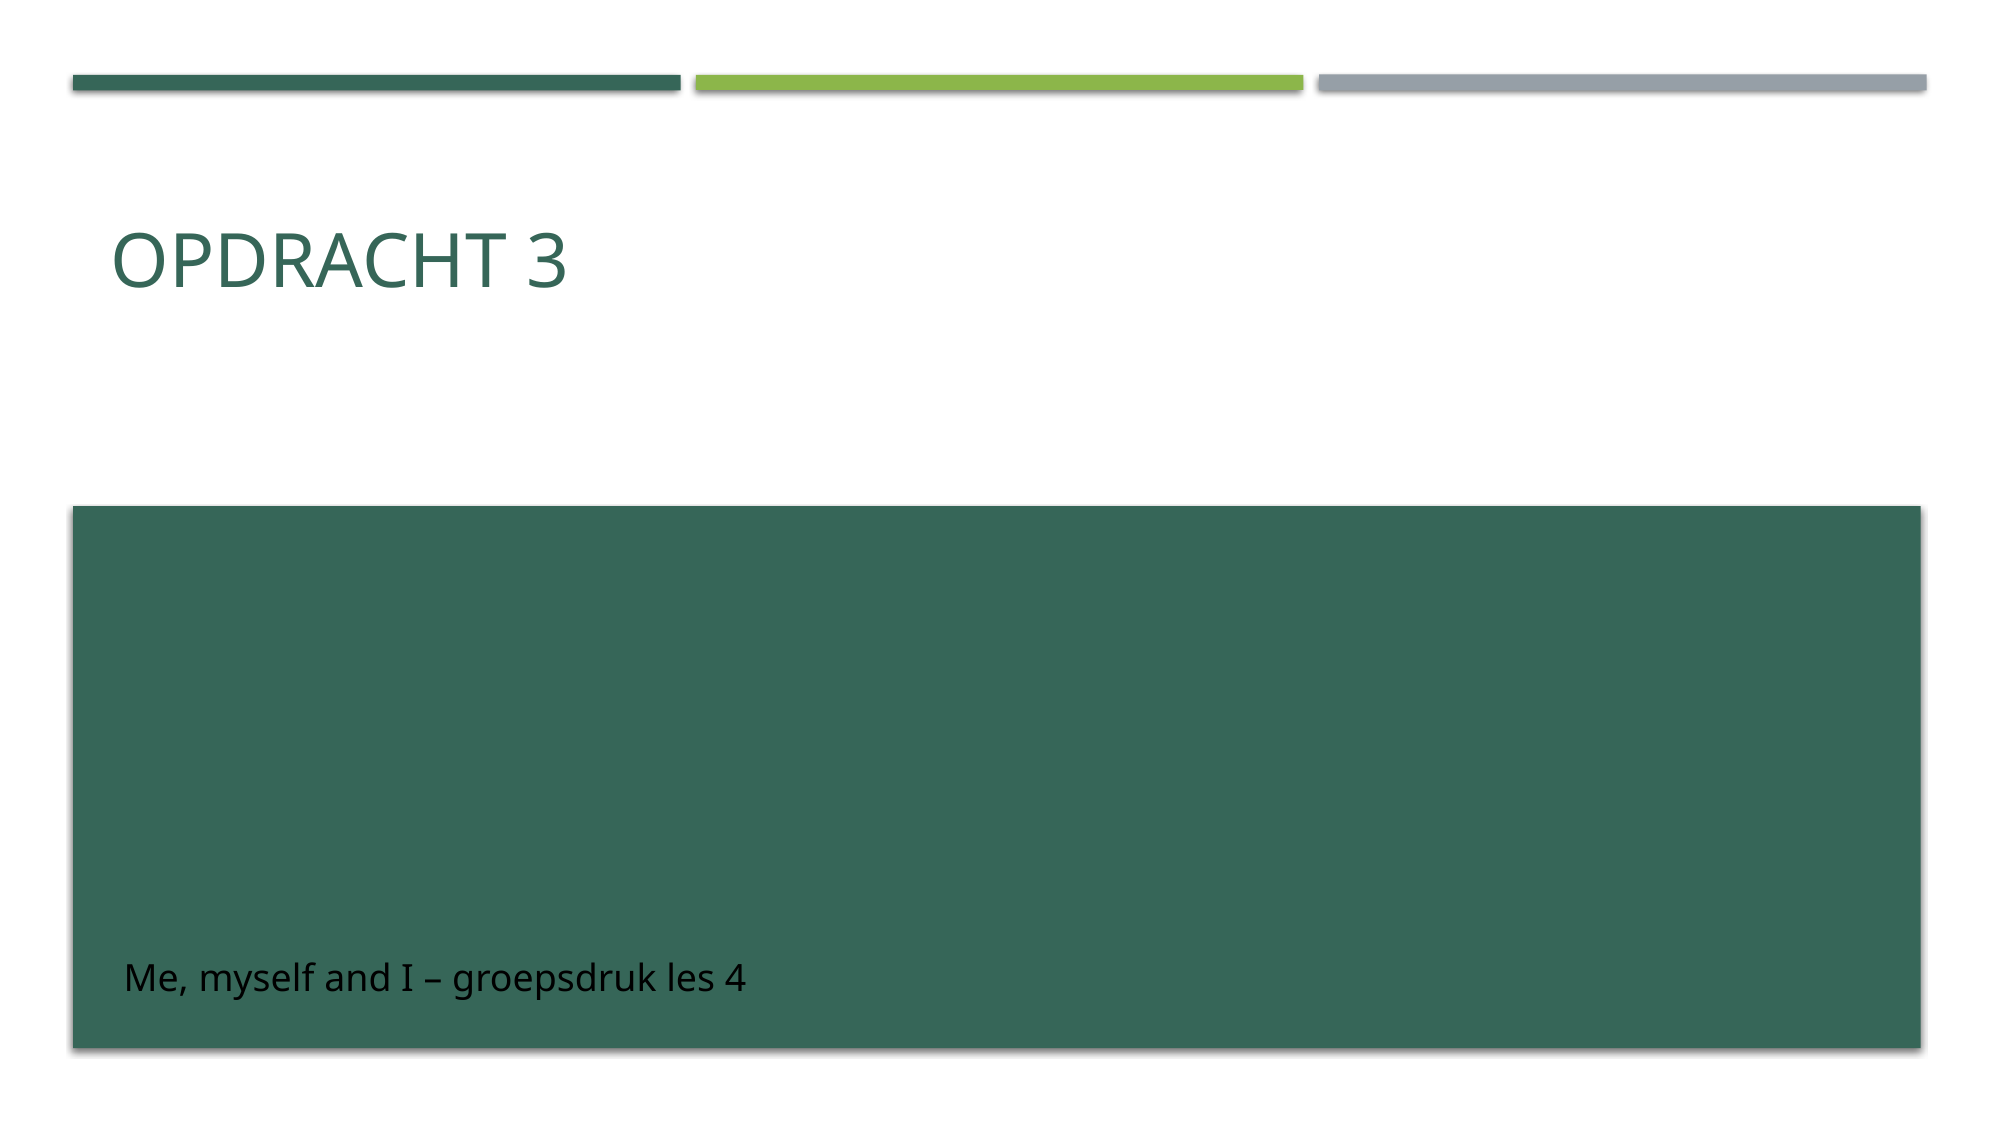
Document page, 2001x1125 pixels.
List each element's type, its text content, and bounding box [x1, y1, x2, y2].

title Opdracht 3 [95, 167, 1899, 310]
text_box Me, myself and I – groepsdruk les 4 [108, 946, 826, 1007]
